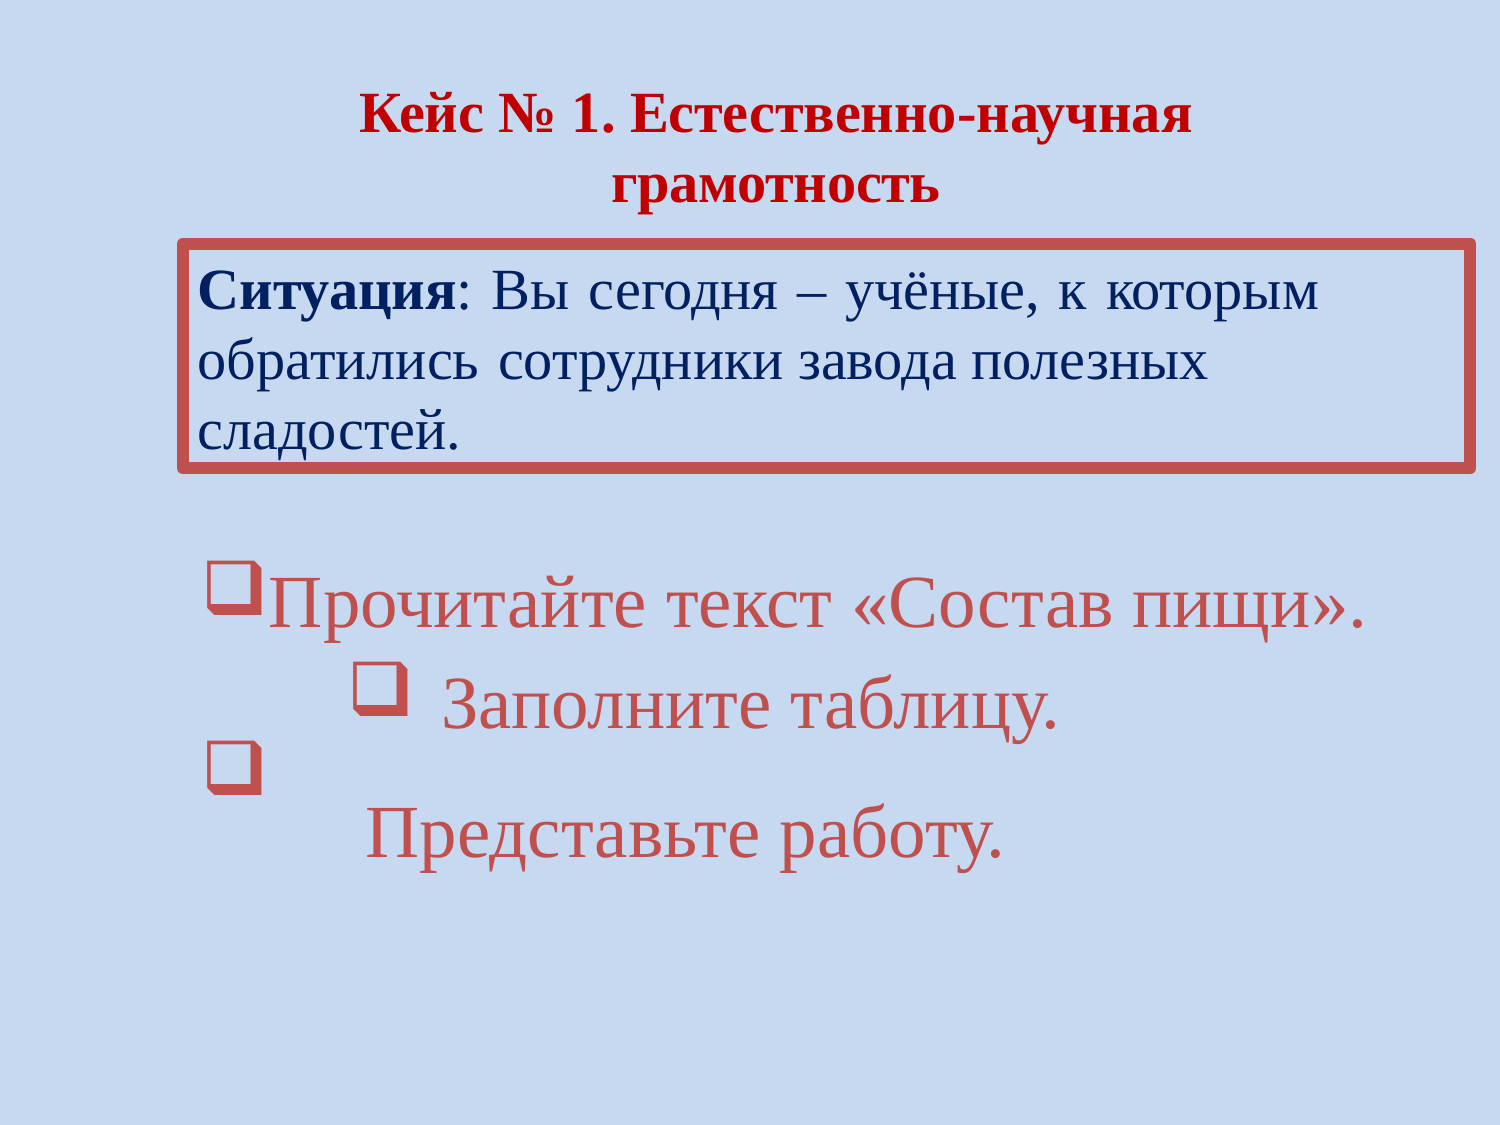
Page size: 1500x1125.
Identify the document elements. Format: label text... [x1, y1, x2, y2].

text_box Кейс № 1. Естественно-научная грамотность [135, 66, 1388, 221]
text_box Ситуация: Вы сегодня – учёные, к которым обратились сотрудники завода полезных сладостей. [182, 243, 1471, 469]
text_box Заполните таблицу. [248, 646, 1500, 934]
text_box Прочитайте текст «Состав пищи». [186, 545, 1383, 830]
text_box Представьте работу. [351, 775, 1040, 880]
